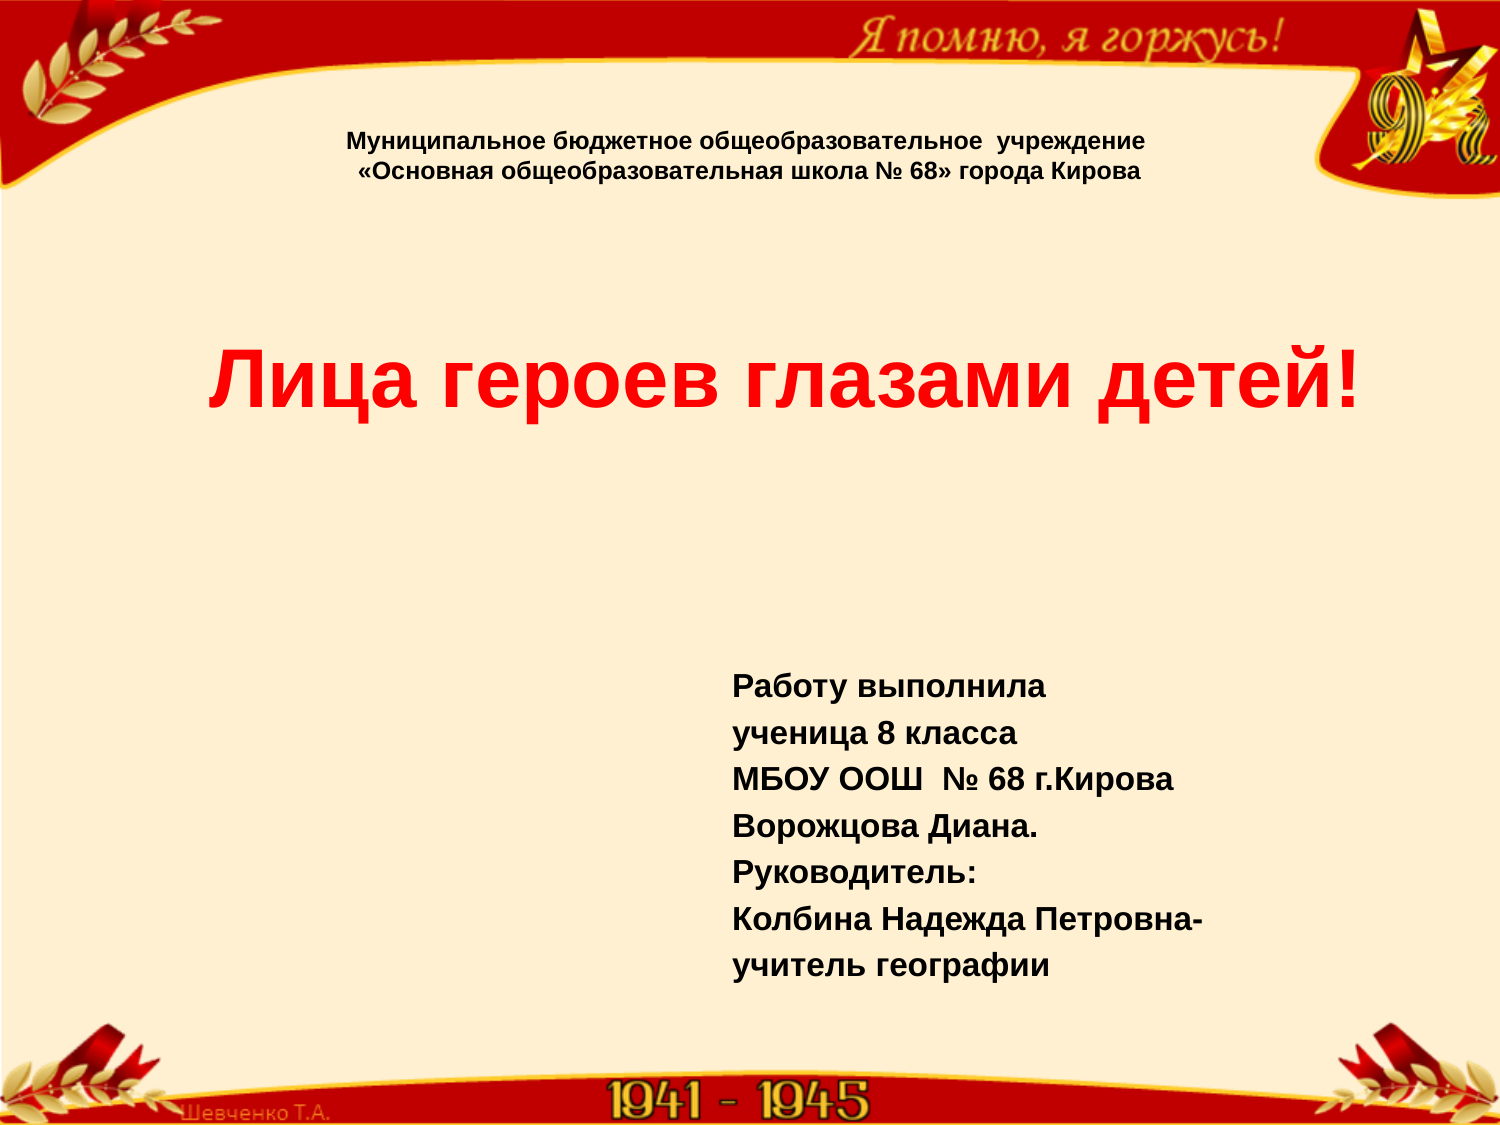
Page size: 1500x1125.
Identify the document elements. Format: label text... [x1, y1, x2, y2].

title Муниципальное бюджетное общеобразовательное учреждение «Основная общеобразовательная школа № 68» города Кирова [112, 90, 1388, 219]
subtitle Лица героев глазами детей! Работу выполнила ученица 8 класса МБОУ ООШ № 68 г.Кирова Ворожцова Диана. Руководитель: Колбина Надежда Петровна- учитель географии [41, 219, 1471, 1024]
picture [0, 0, 1500, 1125]
